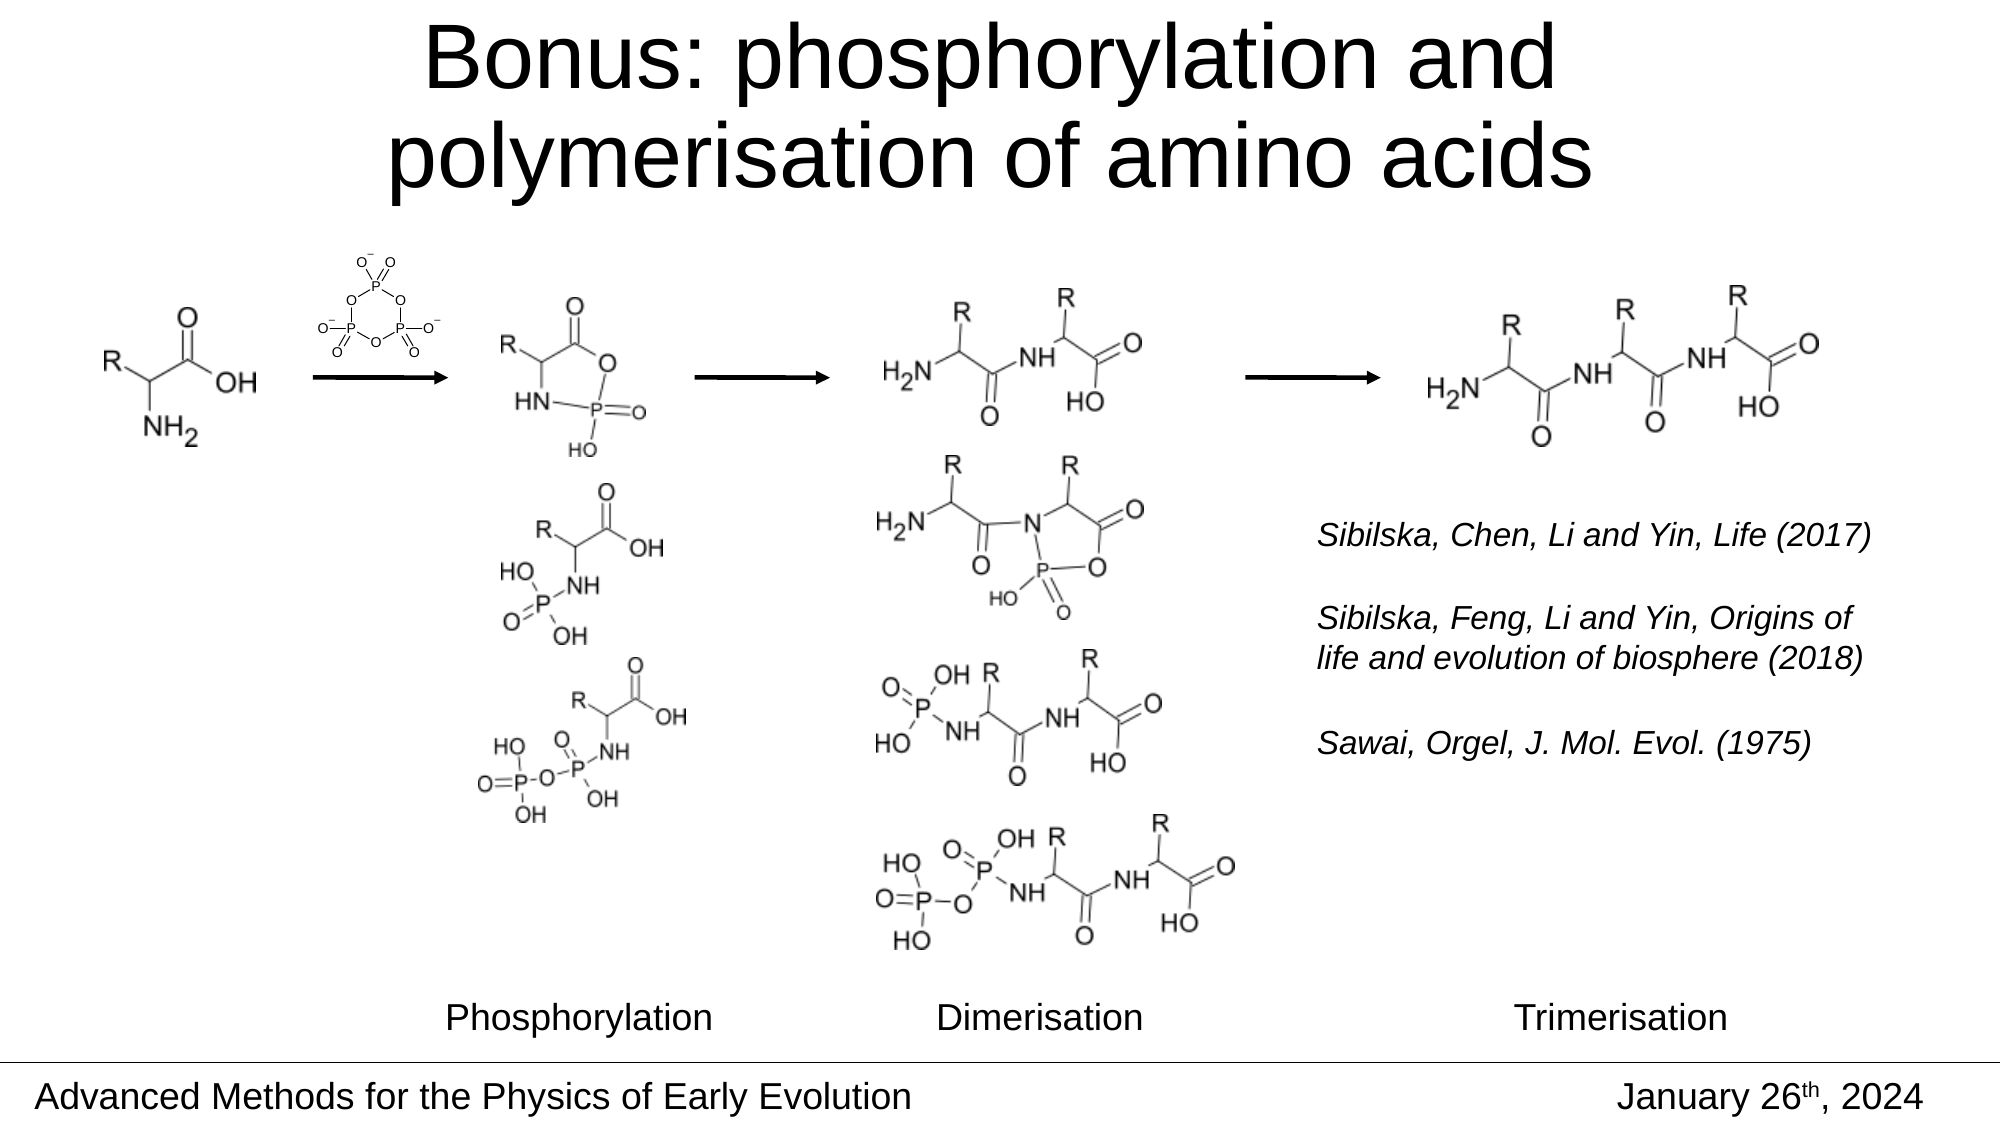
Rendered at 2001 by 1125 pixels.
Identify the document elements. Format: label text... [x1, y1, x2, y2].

picture [877, 455, 1144, 620]
text_box January 26th, 2024 [1602, 1064, 1939, 1125]
text_box Sawai, Orgel, J. Mol. Evol. (1975) [1302, 713, 1907, 769]
picture [884, 288, 1142, 426]
picture [876, 814, 1235, 950]
picture [501, 297, 646, 458]
picture [501, 483, 663, 645]
picture [104, 307, 256, 447]
text_box Sibilska, Feng, Li and Yin, Origins of life and evolution of biosphere (2018) [1302, 588, 1907, 684]
text_box Advanced Methods for the Physics of Early Evolution [19, 1064, 928, 1125]
picture [876, 649, 1162, 786]
title Bonus: phosphorylation and polymerisation of amino acids [104, 0, 1880, 218]
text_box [317, 247, 441, 362]
text_box Dimerisation [921, 985, 1225, 1046]
text_box Trimerisation [1498, 985, 1749, 1046]
text_box Sibilska, Chen, Li and Yin, Life (2017) [1302, 505, 1907, 561]
picture [1427, 285, 1819, 447]
picture [478, 657, 686, 823]
text_box Phosphorylation [430, 985, 734, 1046]
